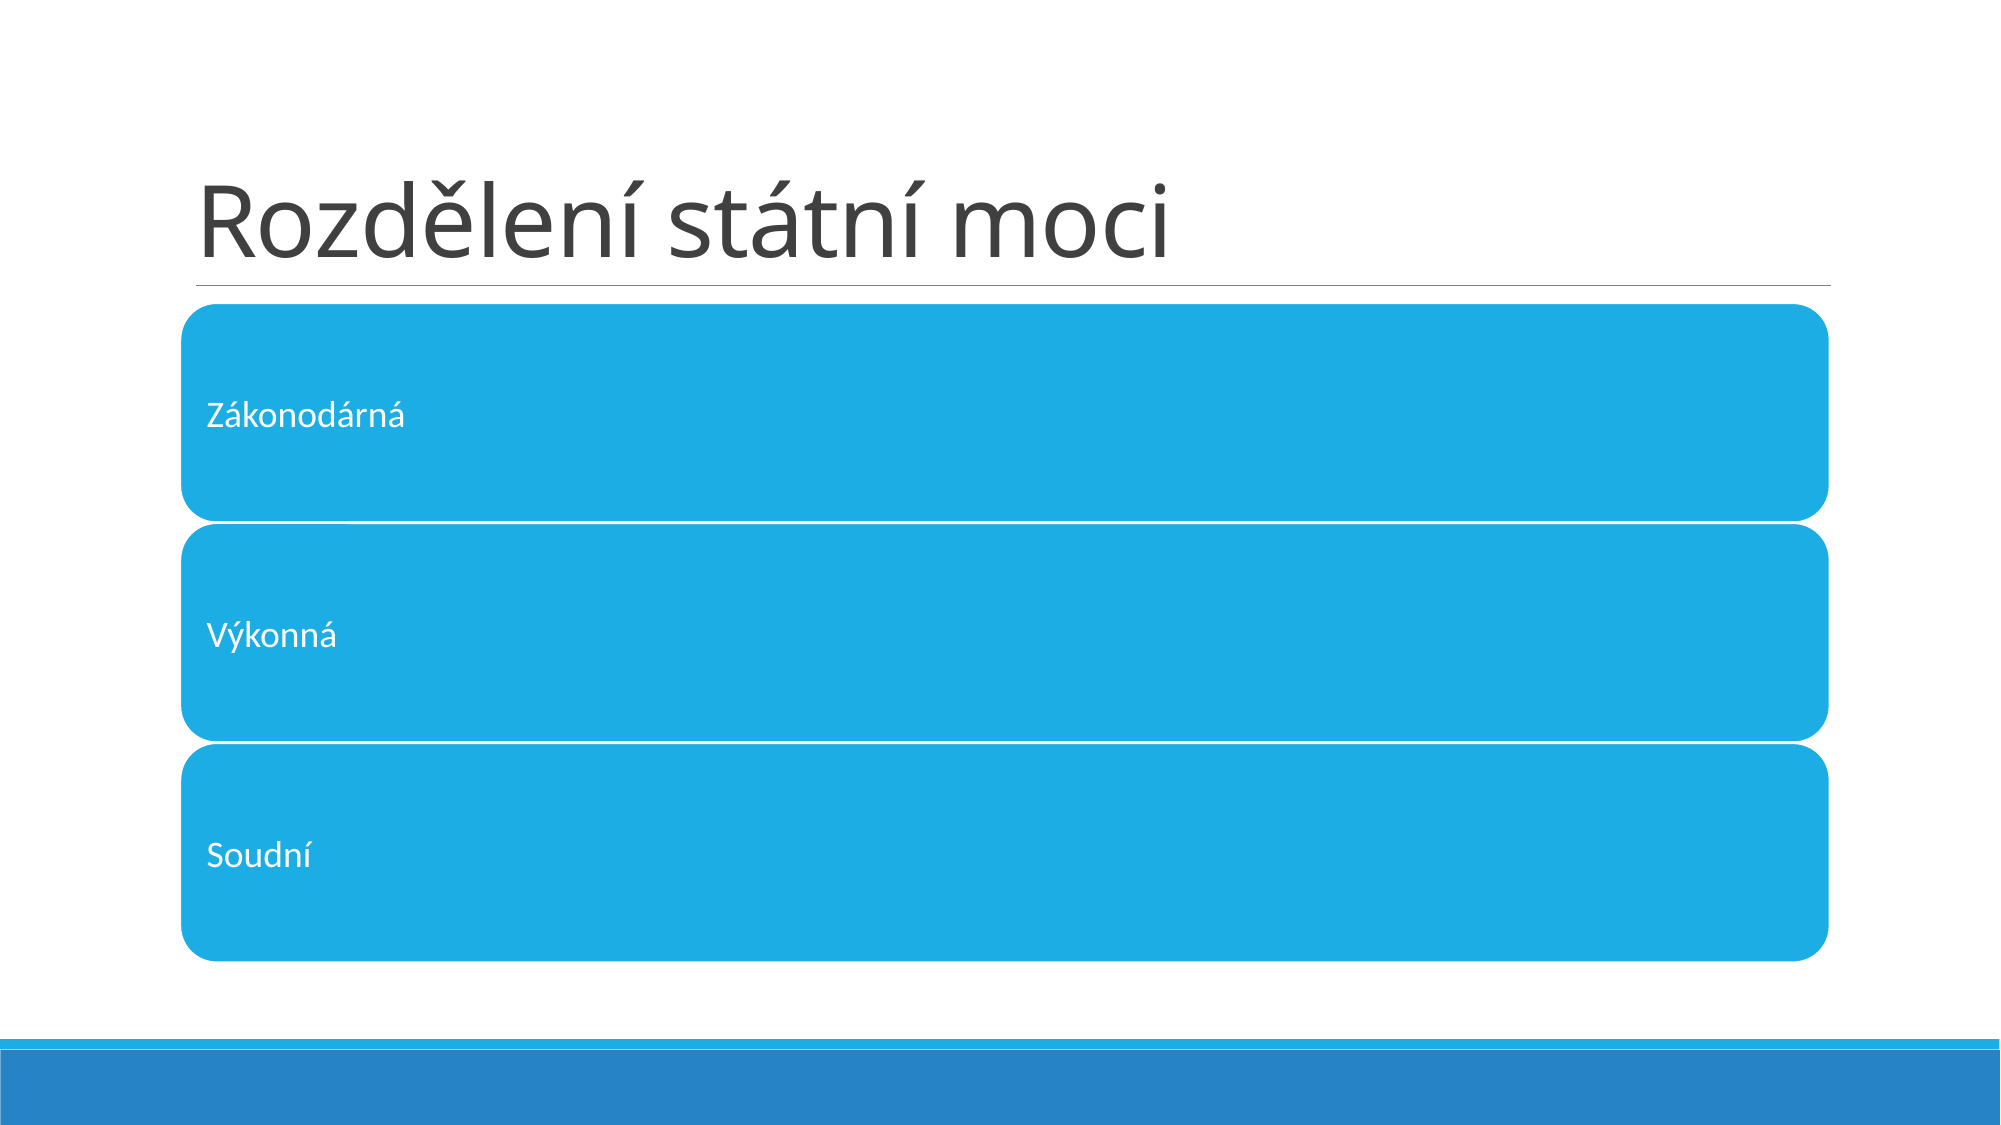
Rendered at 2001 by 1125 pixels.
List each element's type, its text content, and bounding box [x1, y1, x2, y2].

title Rozdělení státní moci [180, 47, 1830, 285]
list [179, 302, 1831, 964]
